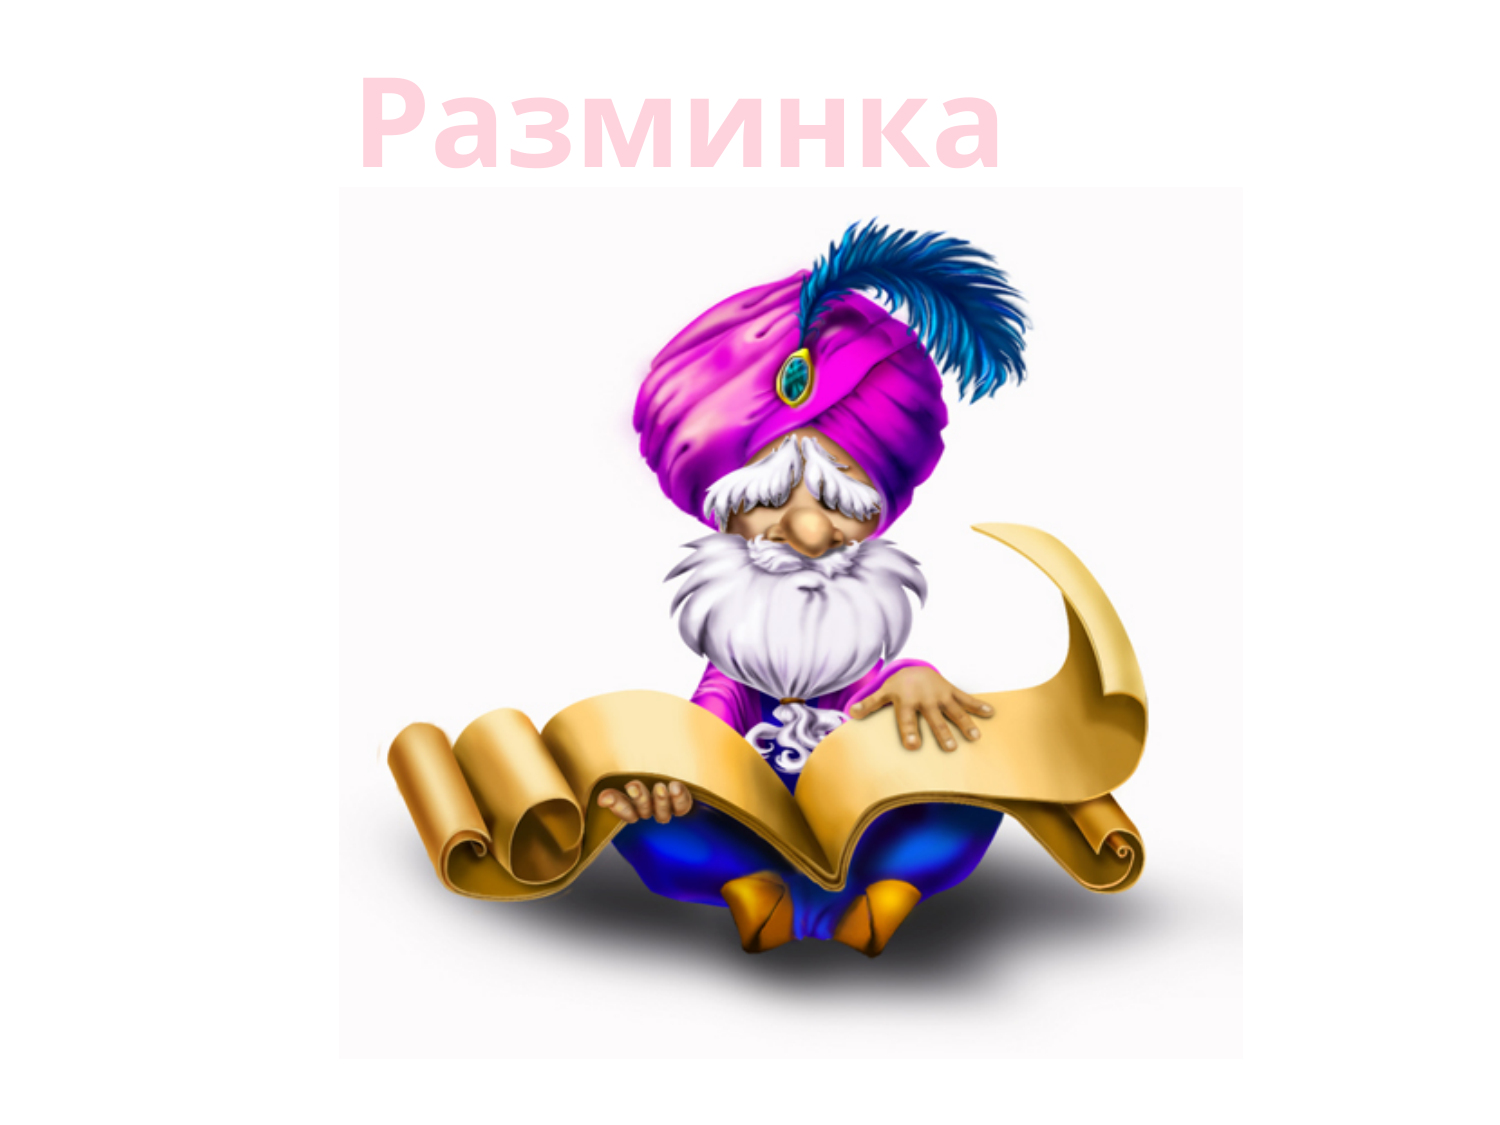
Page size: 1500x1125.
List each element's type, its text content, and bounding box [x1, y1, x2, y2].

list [339, 186, 1243, 1060]
text_box Разминка [0, 35, 1360, 201]
